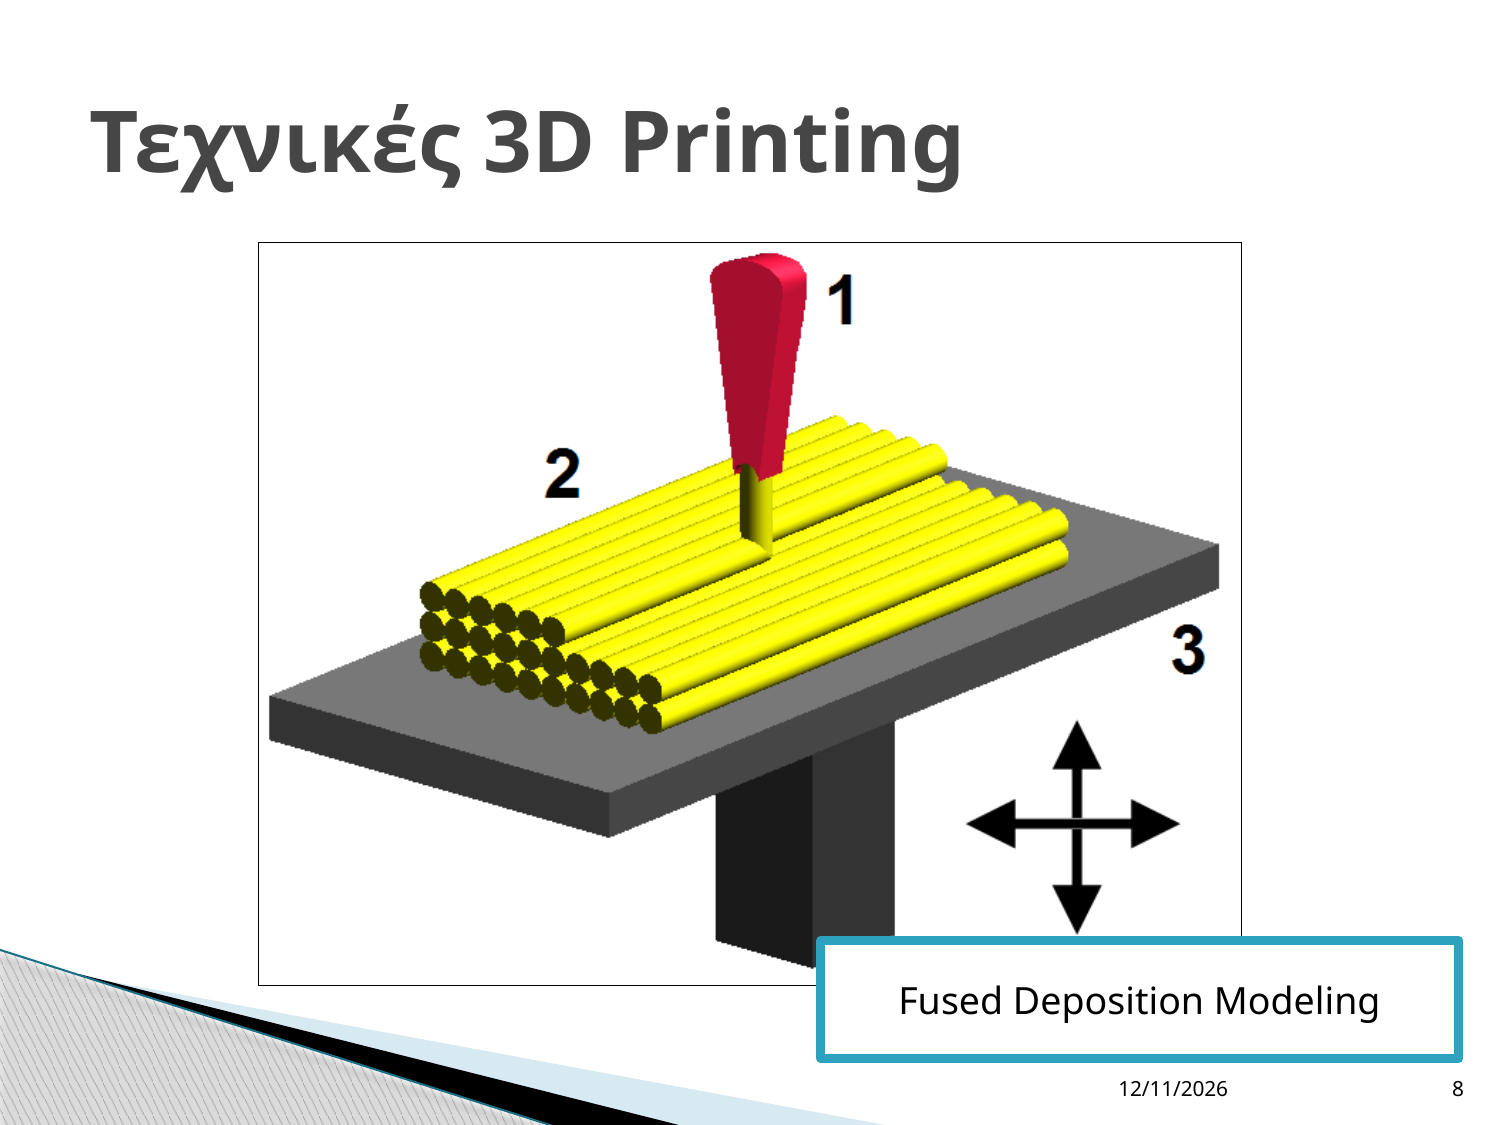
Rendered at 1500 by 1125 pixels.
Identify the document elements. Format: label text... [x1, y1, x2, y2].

slide_number 8 [1418, 1051, 1479, 1112]
text_box Fused Deposition Modeling [816, 936, 1463, 1063]
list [258, 242, 1242, 986]
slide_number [1103, 1051, 1418, 1112]
title Τεχνικές 3D Printing [75, 45, 1425, 233]
